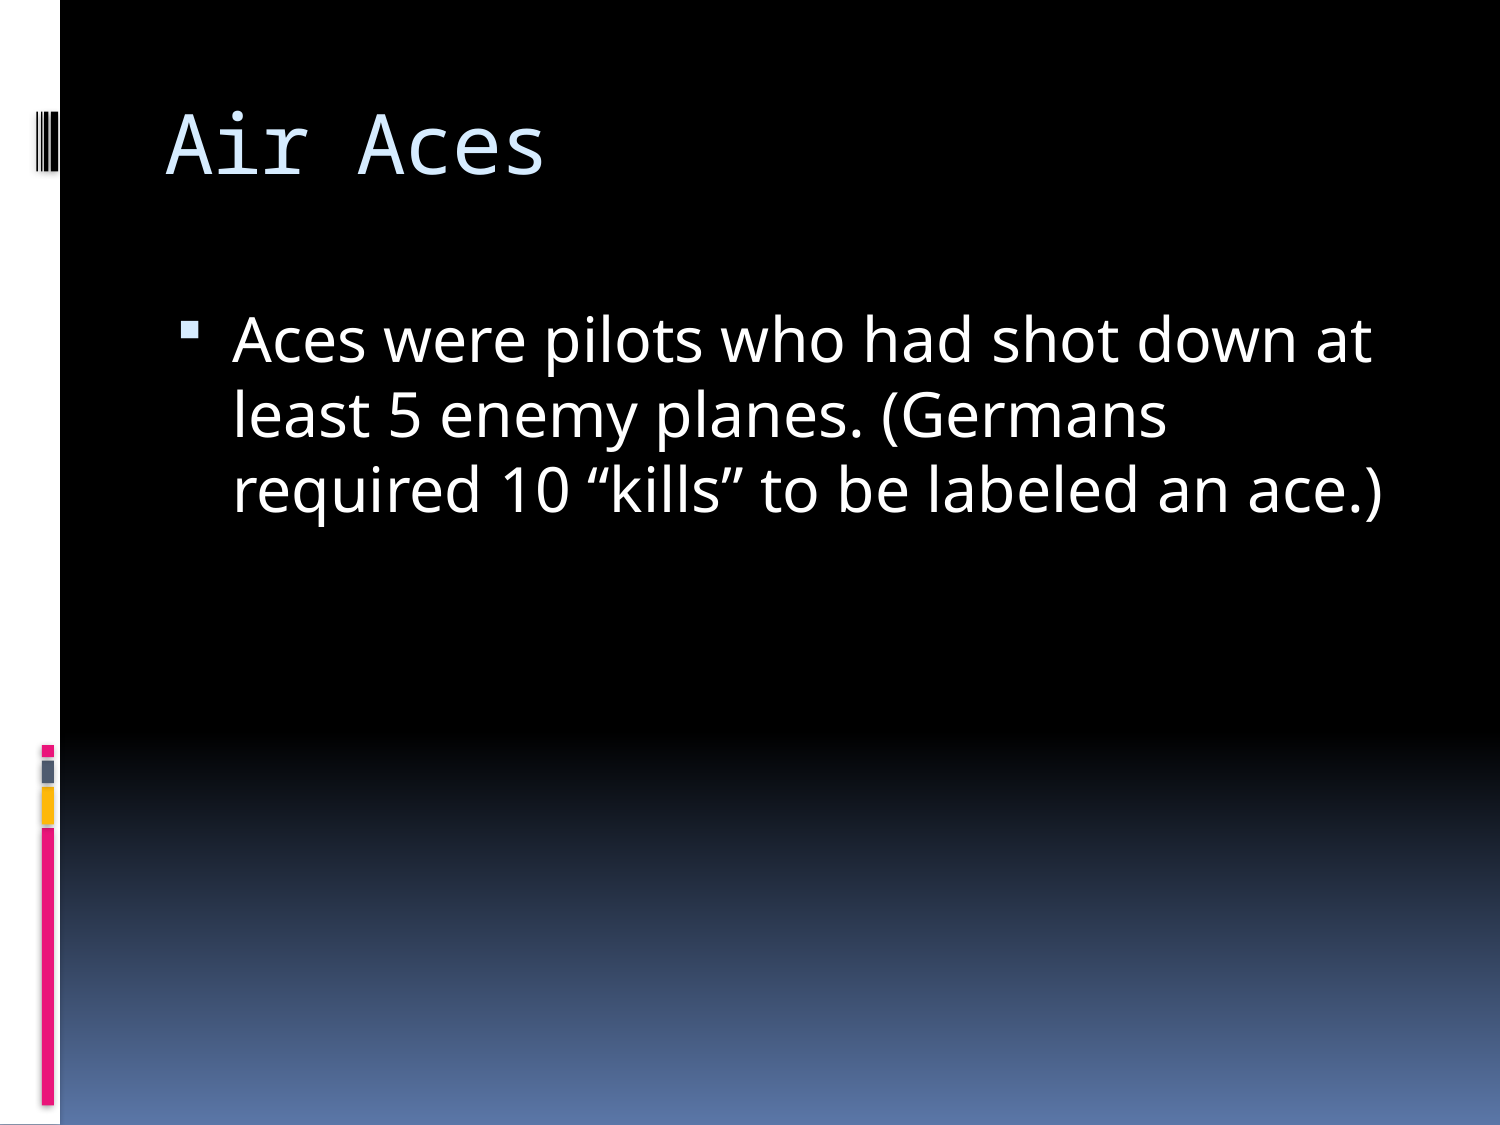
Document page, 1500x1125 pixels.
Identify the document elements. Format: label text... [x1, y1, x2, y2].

list Aces were pilots who had shot down at least 5 enemy planes. (Germans required 10 “kills” to be labeled an ace.) [150, 292, 1425, 1043]
title Air Aces [150, 83, 1425, 234]
